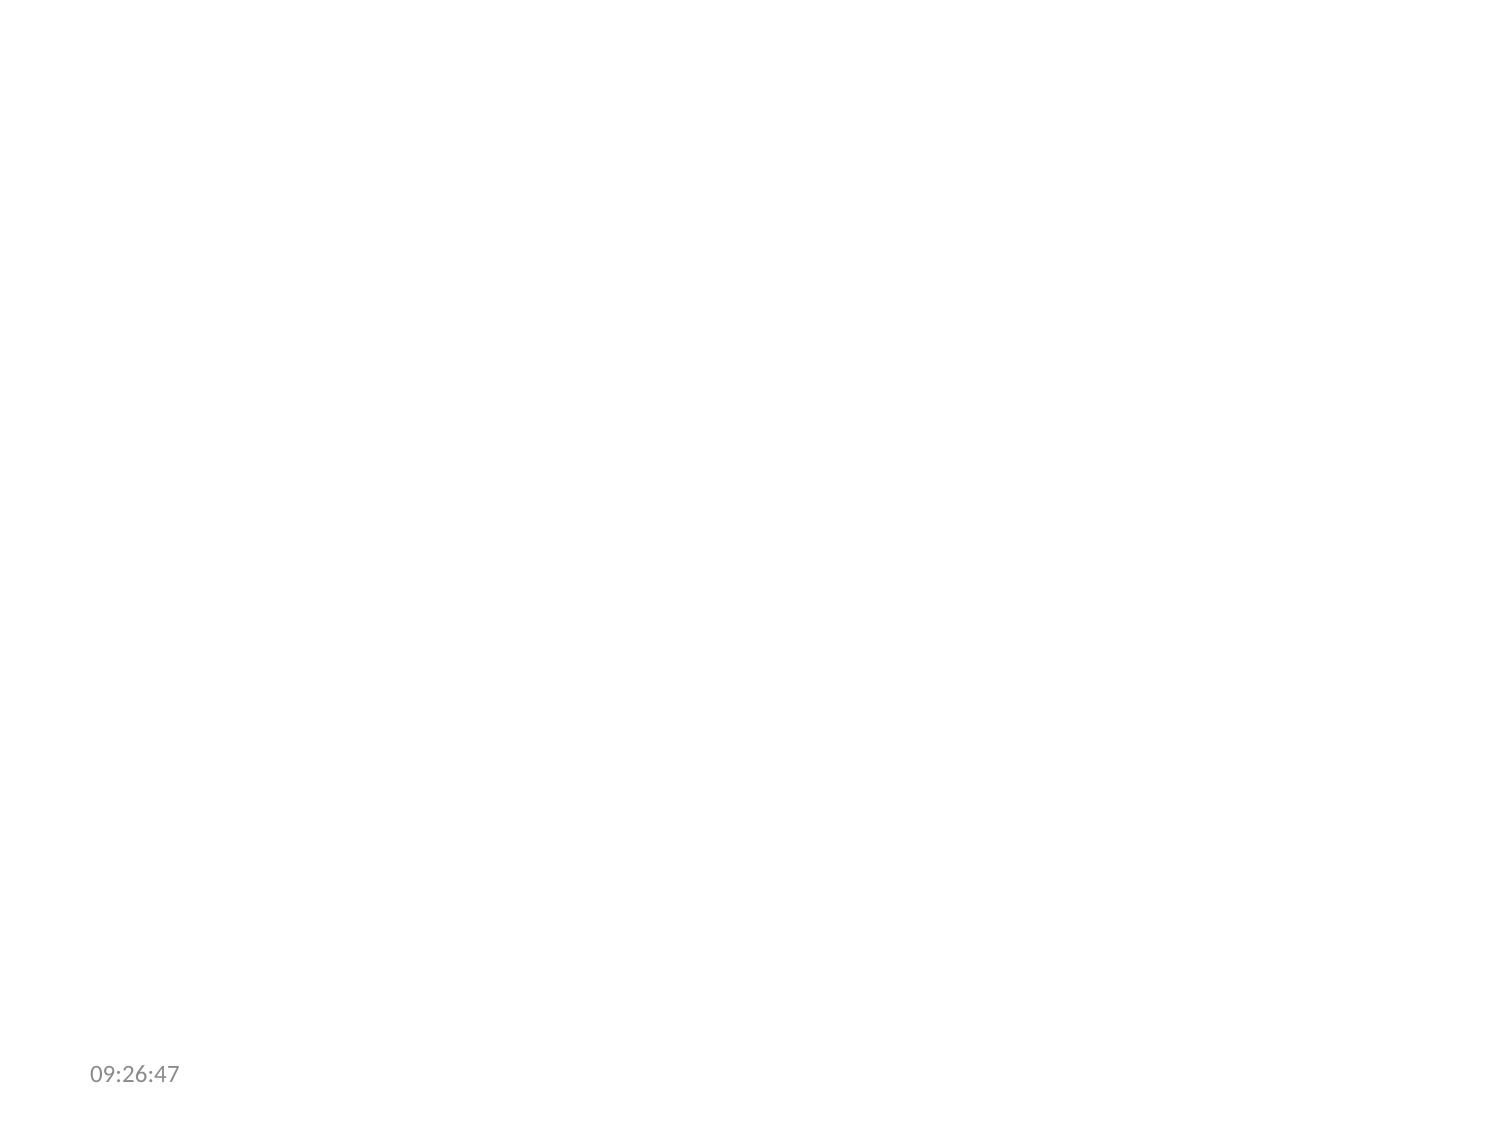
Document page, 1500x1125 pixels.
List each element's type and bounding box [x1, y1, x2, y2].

slide_number [75, 1042, 425, 1103]
